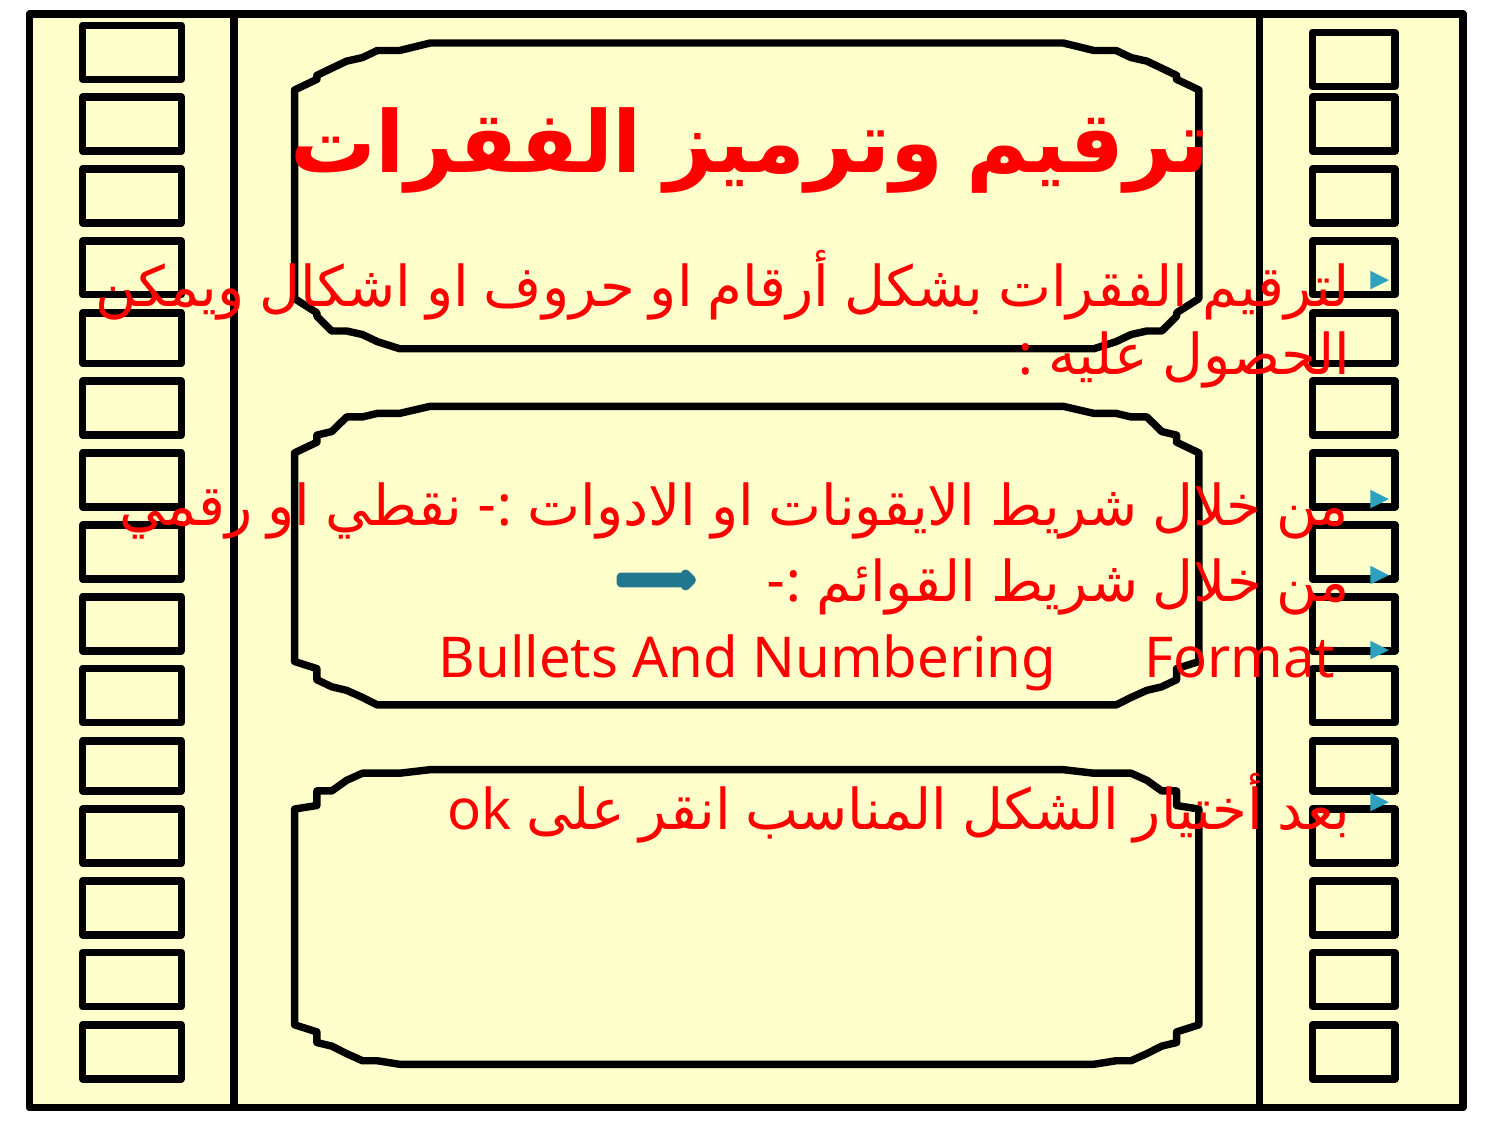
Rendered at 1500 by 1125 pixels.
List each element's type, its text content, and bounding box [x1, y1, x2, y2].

title ترقيم وترميز الفقرات [75, 45, 1425, 233]
text_box [616, 569, 696, 591]
list لترقيم الفقرات بشكل أرقام او حروف او اشكال ويمكن الحصول عليه : من خلال شريط الايقونات او الادوات :- نقطي او رقمي من خلال شريط القوائم :- Bullets And Numbering Format بعد أختيار الشكل المناسب انقر على ok [75, 243, 1425, 986]
